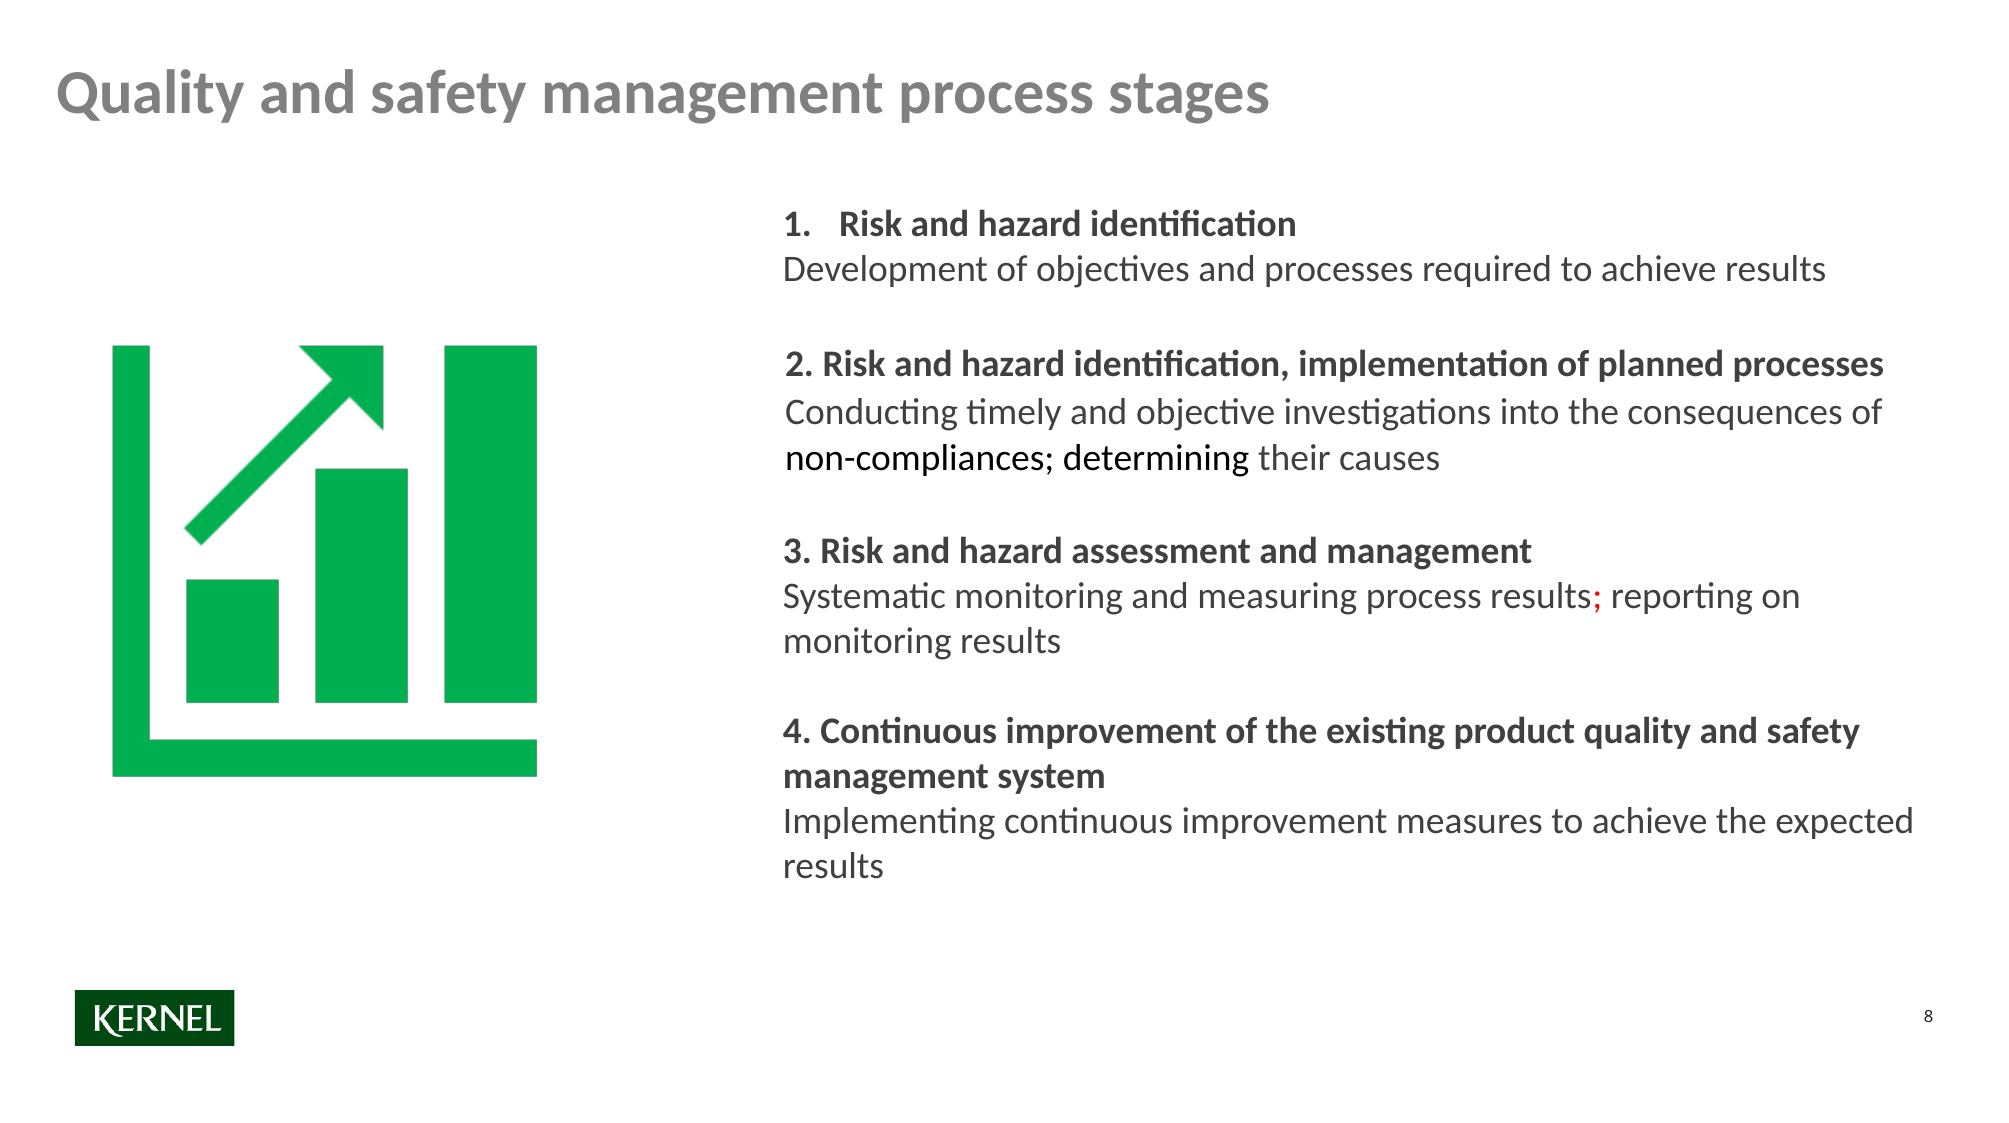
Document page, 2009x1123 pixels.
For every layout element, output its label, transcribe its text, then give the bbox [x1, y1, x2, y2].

picture [74, 990, 235, 1046]
picture [27, 266, 618, 857]
text_box Quality and safety management process stages [54, 48, 1937, 126]
slide_number 8 [1919, 1006, 1938, 1027]
text_box Risk and hazard identification Development of objectives and processes required to achieve results 2. Risk and hazard identification, implementation of planned processes Conducting timely and objective investigations into the consequences of non-compliances; determining their causes 3. Risk and hazard assessment and management Systematic monitoring and measuring process results; reporting on monitoring results 4. Continuous improvement of the existing product quality and safety management system Implementing continuous improvement measures to achieve the expected results [782, 196, 1938, 969]
